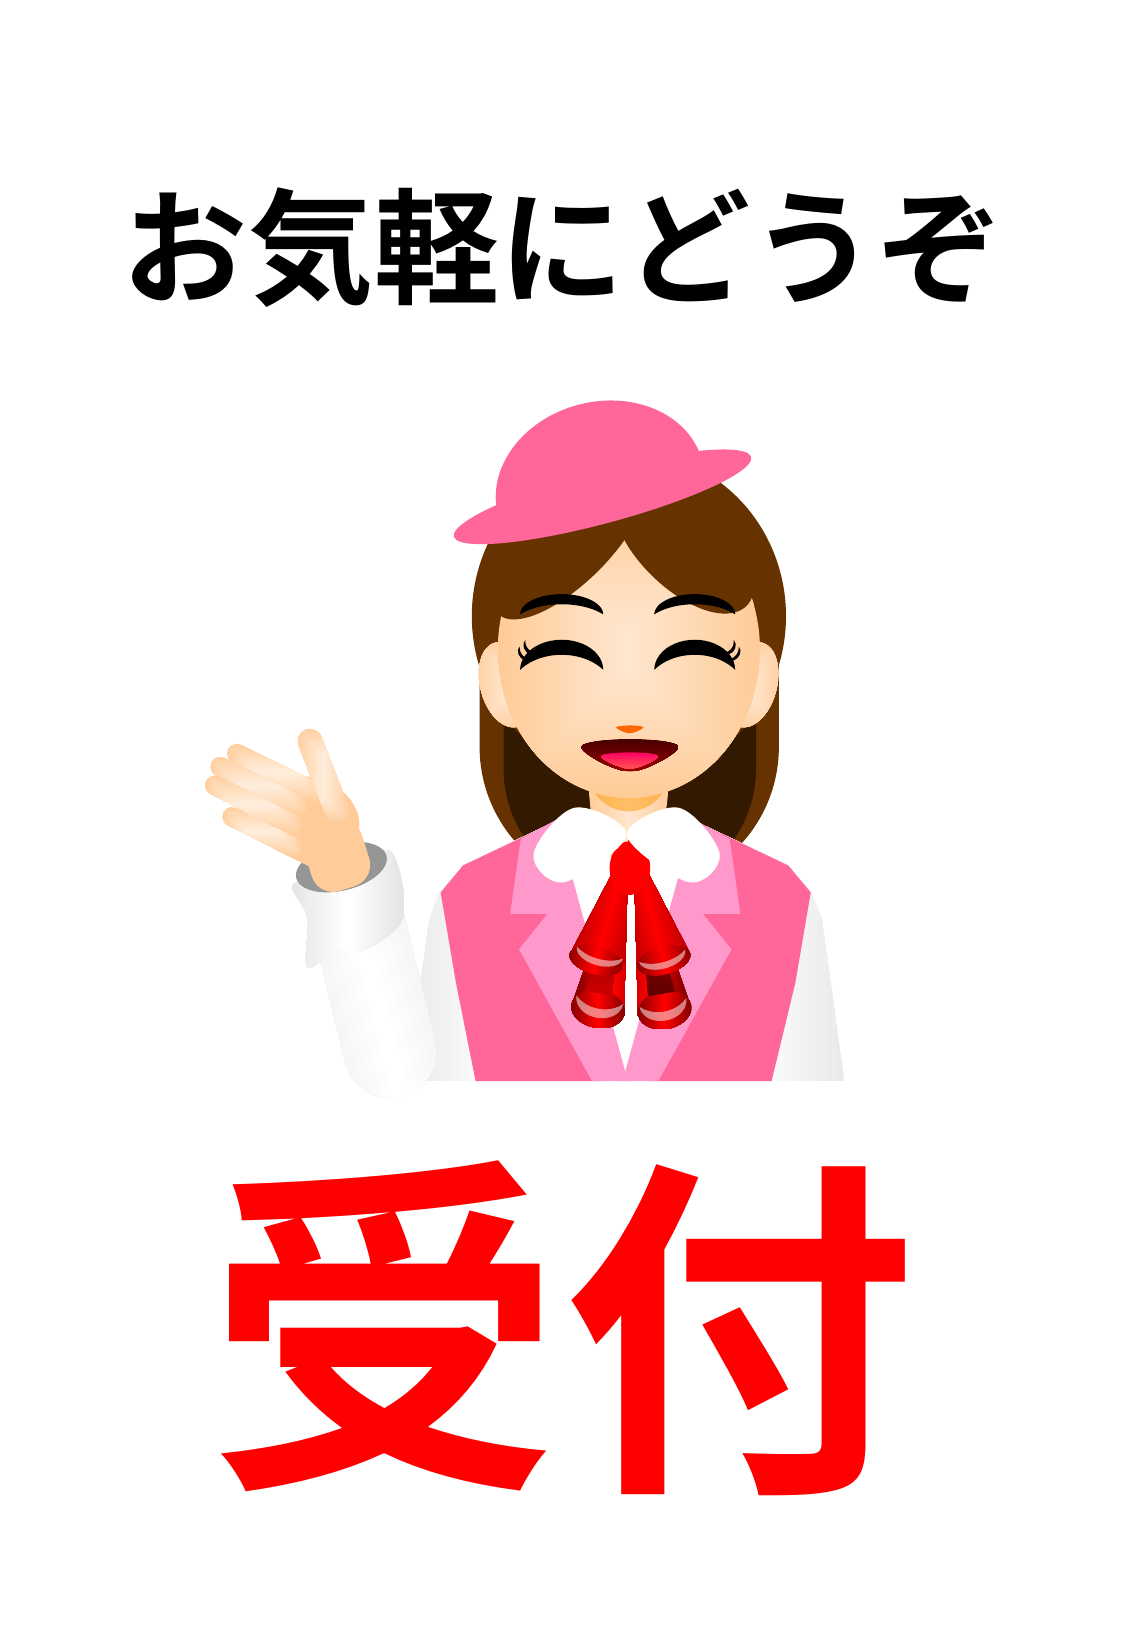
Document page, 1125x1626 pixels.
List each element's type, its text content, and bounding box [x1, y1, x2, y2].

text_box お気軽にどうぞ [1, 162, 1125, 328]
text_box 受付 [0, 1101, 1125, 1542]
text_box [200, 402, 845, 1101]
